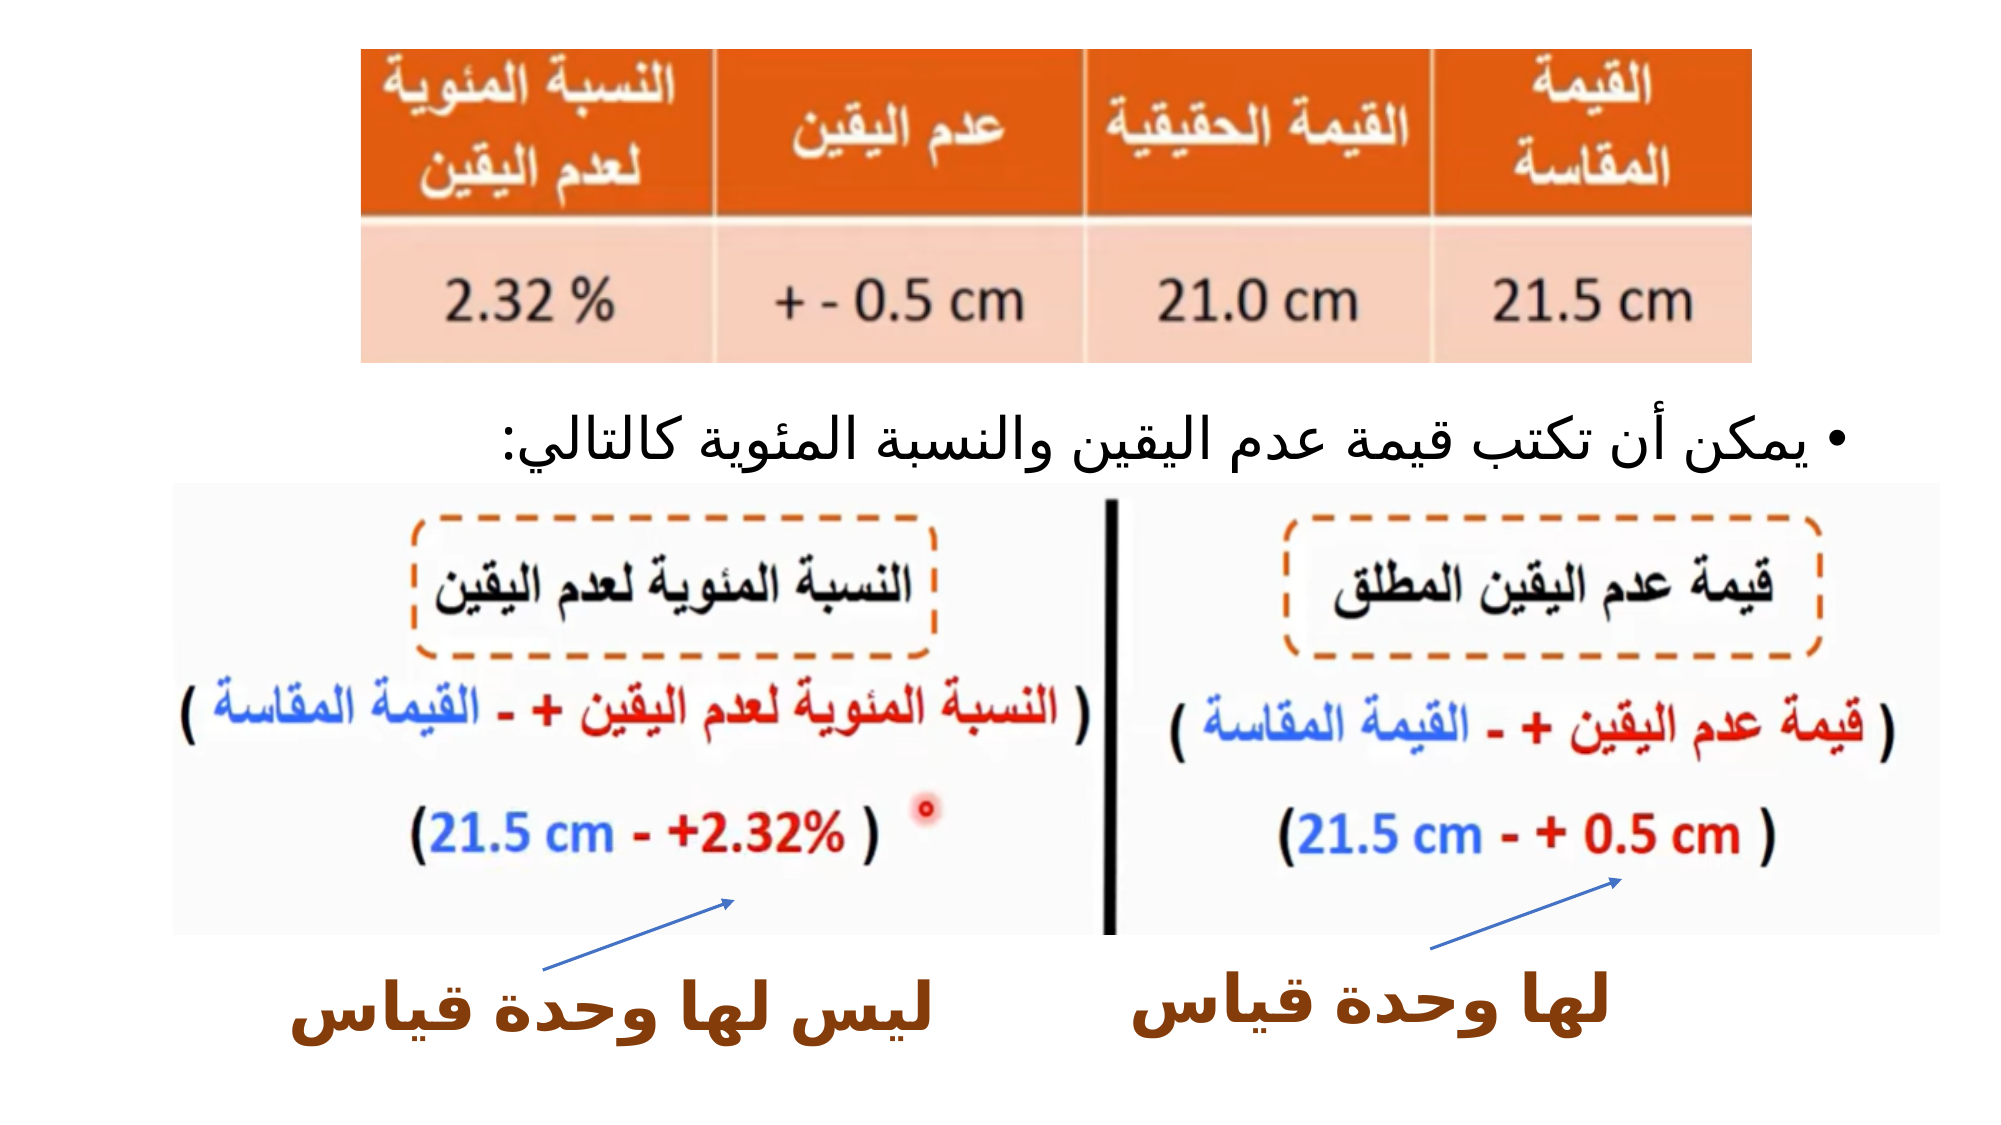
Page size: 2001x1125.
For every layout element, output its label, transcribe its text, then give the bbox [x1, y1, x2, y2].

list يمكن أن تكتب قيمة عدم اليقين والنسبة المئوية كالتالي: [137, 401, 1863, 1014]
text_box لها وحدة قياس [1030, 948, 1713, 1044]
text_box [542, 900, 735, 970]
picture [173, 483, 1940, 935]
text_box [1430, 879, 1623, 949]
text_box ليس لها وحدة قياس [271, 956, 954, 1052]
picture [360, 49, 1752, 363]
